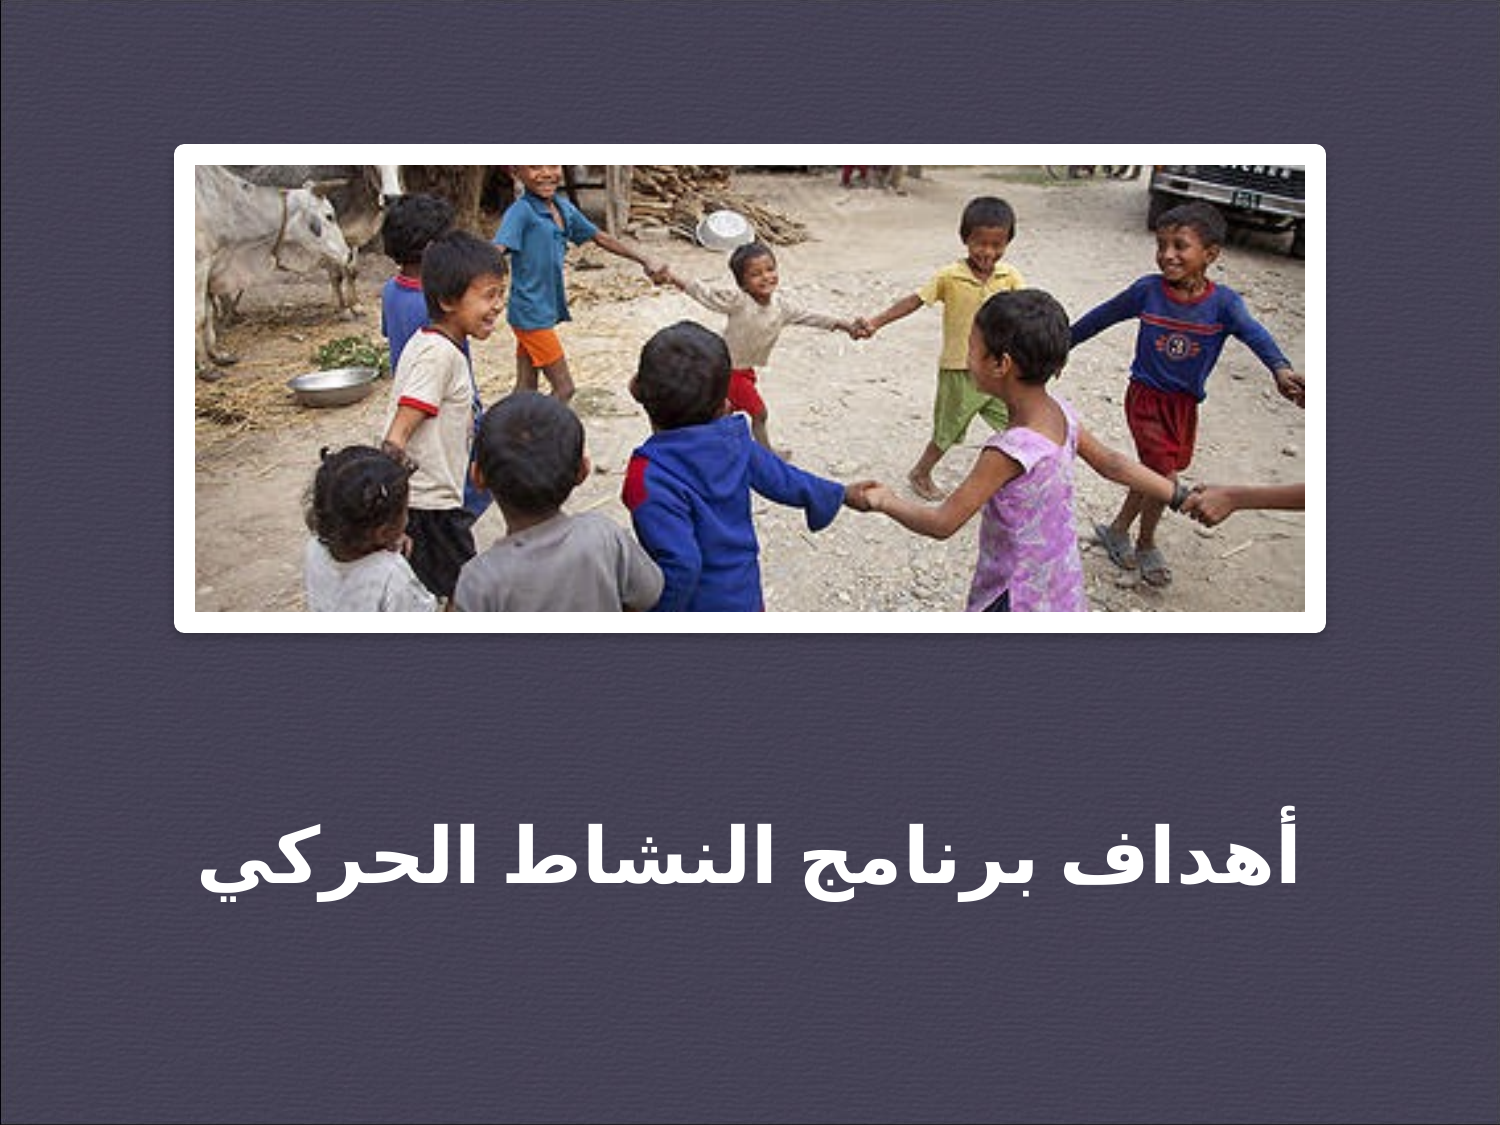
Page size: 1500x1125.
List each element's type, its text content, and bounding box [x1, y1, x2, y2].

picture [0, 0, 1500, 1125]
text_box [194, 164, 1306, 613]
title أهداف برنامج النشاط الحركي [180, 716, 1320, 909]
